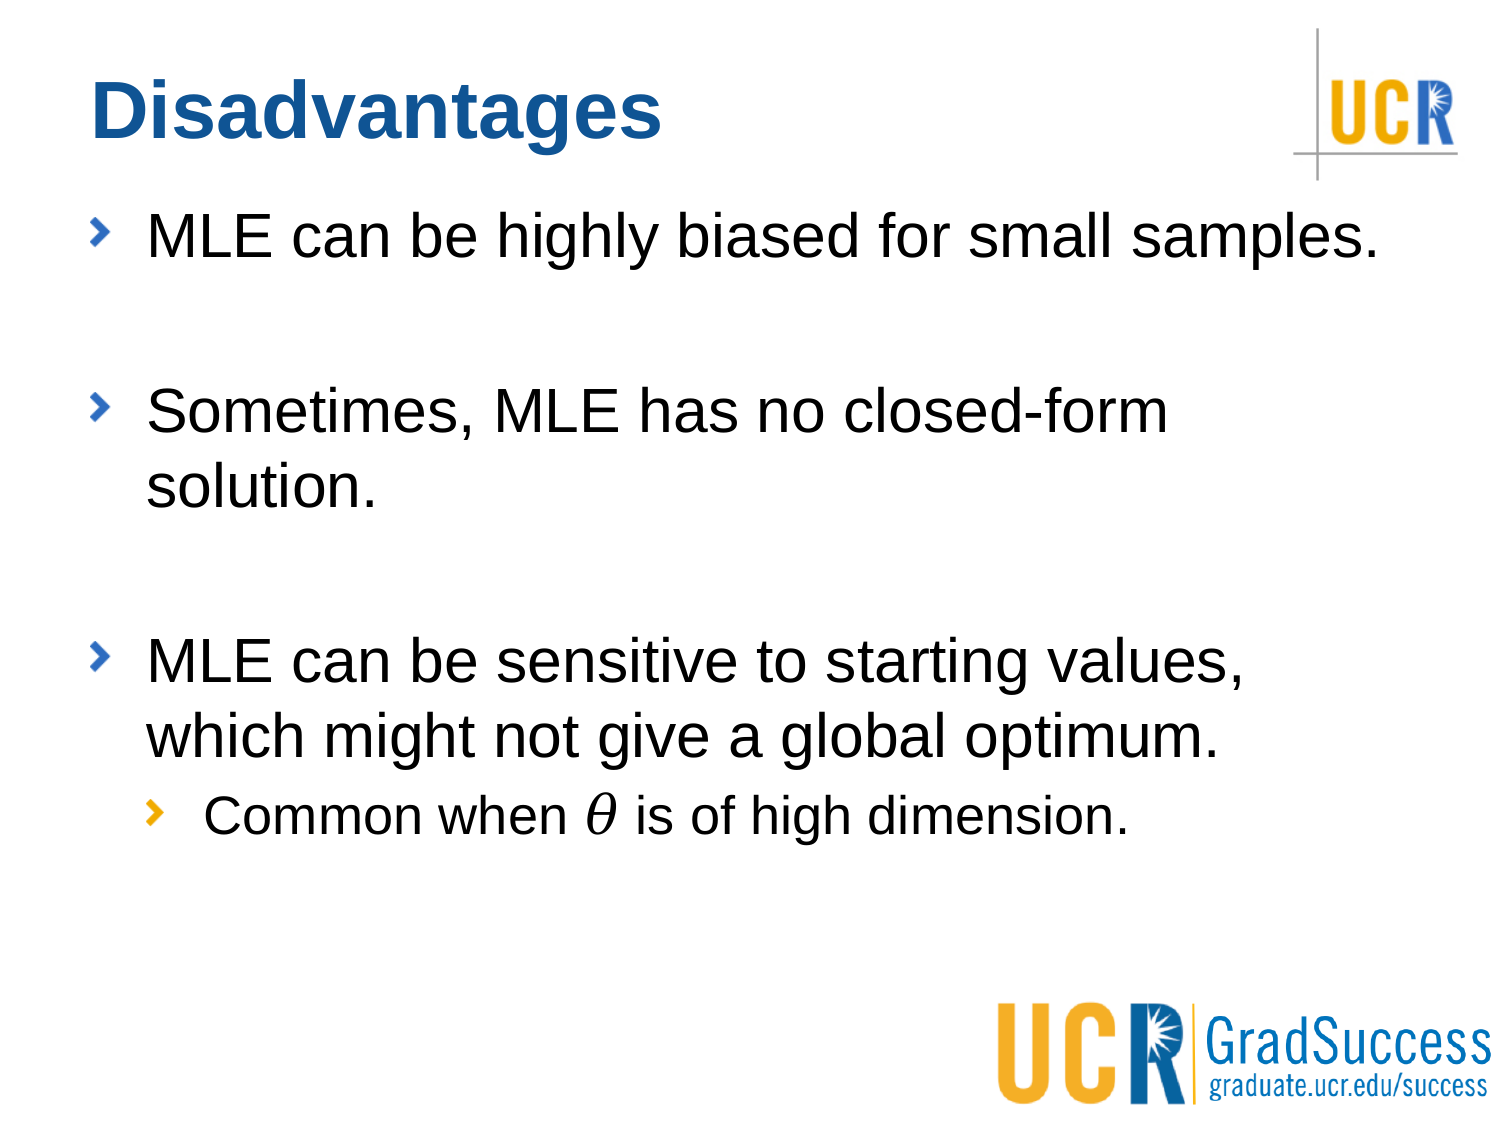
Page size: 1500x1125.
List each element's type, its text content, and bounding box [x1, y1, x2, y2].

picture [146, 799, 167, 827]
picture [1282, 0, 1500, 196]
list MLE can be highly biased for small samples. Sometimes, MLE has no closed-form solution. MLE can be sensitive to starting values, which might not give a global optimum. Common when 𝜃 is of high dimension. [75, 187, 1425, 1025]
picture [90, 392, 114, 423]
picture [90, 217, 114, 248]
picture [90, 641, 114, 673]
title Disadvantages [75, 37, 1300, 163]
